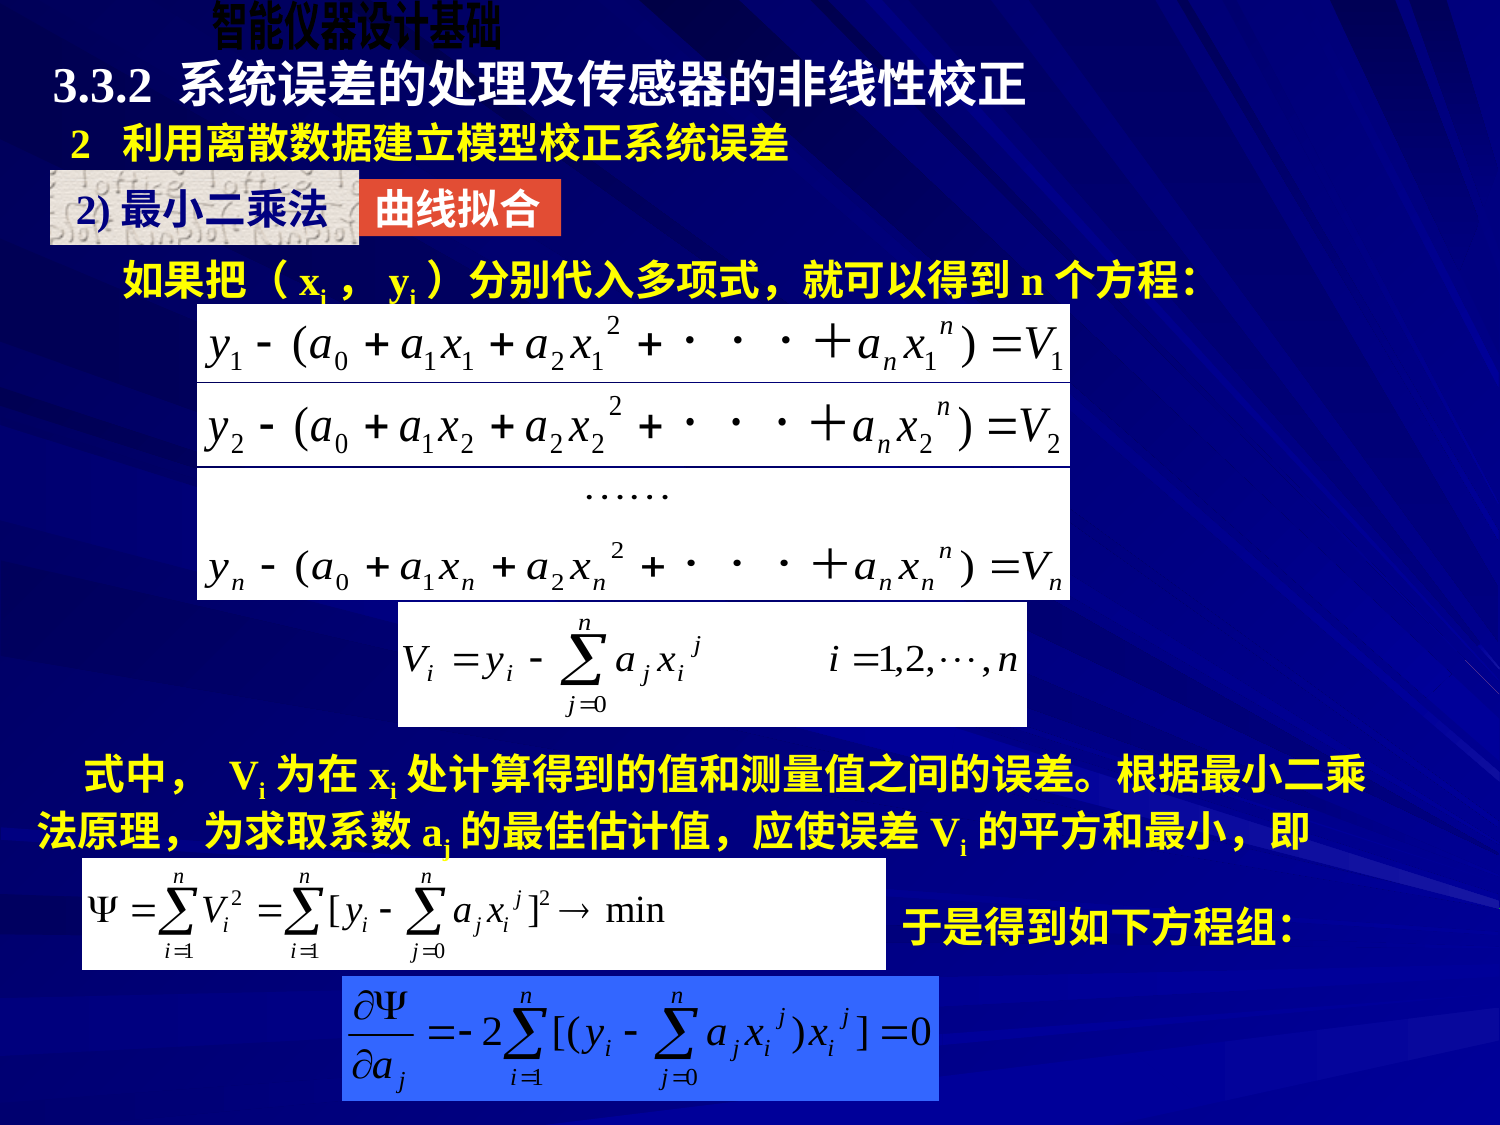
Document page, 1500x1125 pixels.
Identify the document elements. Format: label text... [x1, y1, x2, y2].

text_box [196, 467, 1071, 600]
text_box 2 利用离散数据建立模型校正系统误差 [55, 121, 812, 174]
text_box 式中， Vi为在xi处计算得到的值和测量值之间的误差。根据最小二乘法原理，为求取系数aj的最佳估计值，应使误差Vi的平方和最小，即 [21, 740, 1394, 869]
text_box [196, 303, 1071, 382]
text_box 如果把（xi，yi）分别代入多项式，就可以得到n个方程： [59, 247, 1351, 314]
text_box 曲线拟合 [359, 179, 562, 237]
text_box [196, 382, 1071, 467]
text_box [397, 601, 1028, 728]
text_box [341, 976, 940, 1102]
text_box 于是得到如下方程组： [891, 893, 1342, 959]
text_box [81, 857, 887, 971]
text_box 3.3.2 系统误差的处理及传感器的非线性校正 [37, 45, 1351, 121]
text_box 2)最小二乘法 [50, 170, 360, 245]
